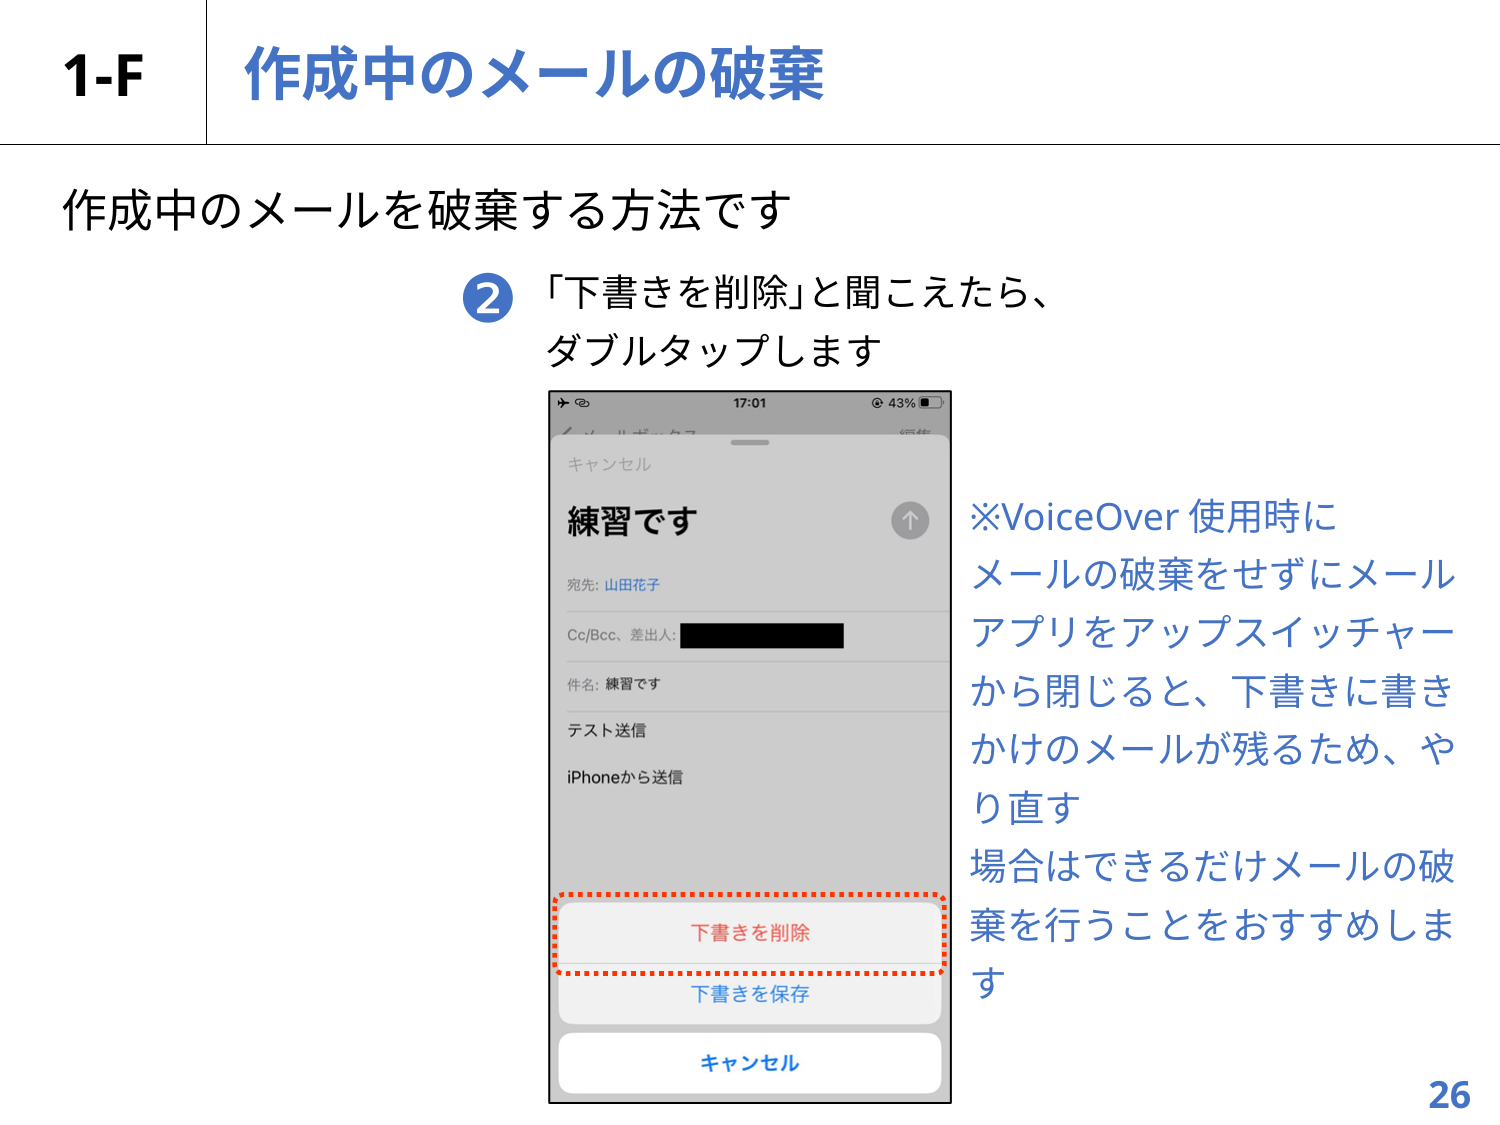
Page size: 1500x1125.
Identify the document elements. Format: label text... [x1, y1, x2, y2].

text_box ※VoiceOver使用時に メールの破棄をせずにメール アプリをアップスイッチャーから閉じると、下書きに書きかけのメールが残るため、やり直す 場合はできるだけメールの破棄を行うことをおすすめします [969, 471, 1493, 1013]
text_box 26 [1399, 1063, 1500, 1123]
picture [548, 390, 953, 1104]
text_box ｢下書きを削除｣と聞こえたら、 ダブルタップします [529, 248, 1096, 381]
text_box 1-F [0, 0, 207, 147]
title 作成中のメールの破棄 [228, 36, 1472, 116]
text_box 作成中のメールを破棄する方法です [46, 180, 1500, 274]
text_box ❷ [444, 248, 521, 343]
